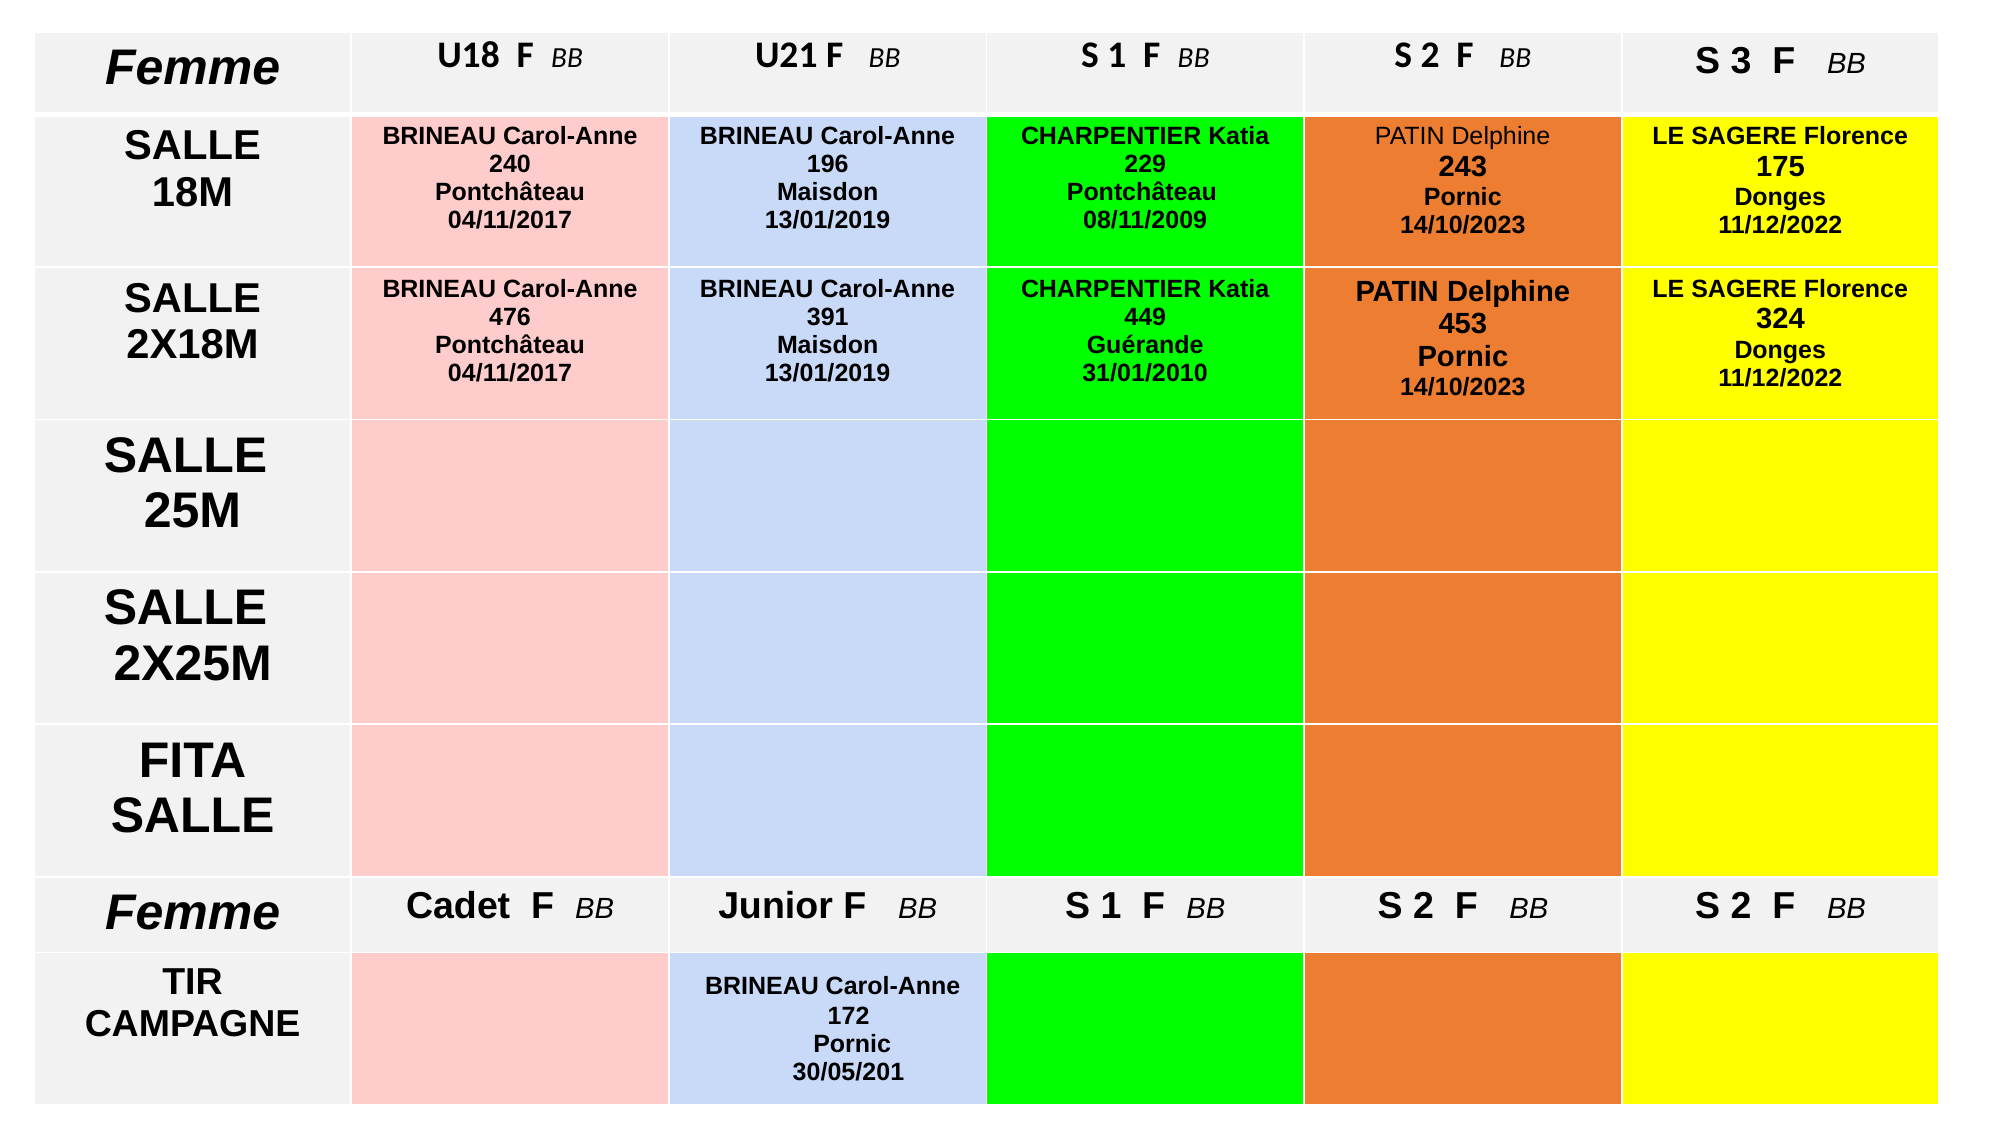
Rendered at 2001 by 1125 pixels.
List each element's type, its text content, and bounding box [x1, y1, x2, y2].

table_cell [670, 420, 986, 571]
table_cell [352, 953, 668, 1104]
table_cell SALLE 2X25M [35, 573, 350, 723]
table_cell Junior F BB [670, 878, 986, 952]
table_header U21 F BB [670, 33, 986, 112]
table_cell TIR CAMPAGNE [35, 953, 350, 1104]
table_cell [352, 725, 668, 876]
table_cell [352, 573, 668, 723]
table_cell BRINEAU Carol-Anne 196 Maisdon 13/01/2019 [670, 117, 986, 266]
table_cell BRINEAU Carol-Anne 240 Pontchâteau 04/11/2017 [352, 117, 668, 266]
table_cell [987, 725, 1303, 876]
table_cell SALLE 25M [35, 420, 350, 571]
table_cell CHARPENTIER Katia 229 Pontchâteau 08/11/2009 [987, 117, 1303, 266]
table_cell [1305, 420, 1621, 571]
table_cell Femme [35, 878, 350, 952]
table_cell S 2 F BB [1305, 878, 1621, 952]
table_cell [1305, 953, 1621, 1104]
table_header S 2 F BB [1305, 33, 1621, 112]
table_cell [1623, 725, 1938, 876]
table_cell SALLE 18M [35, 117, 350, 266]
table_cell [1623, 420, 1938, 571]
table_cell PATIN Delphine 243 Pornic 14/10/2023 [1305, 117, 1621, 266]
table_cell [1623, 953, 1938, 1104]
table_cell BRINEAU Carol-Anne 476 Pontchâteau 04/11/2017 [352, 268, 668, 419]
table_cell Cadet F BB [352, 878, 668, 952]
table_cell BRINEAU Carol-Anne 172 Pornic 30/05/201 [670, 953, 986, 1104]
table_cell SALLE 2X18M [35, 268, 350, 419]
table_cell [1305, 725, 1621, 876]
table_cell S 1 F BB [987, 878, 1303, 952]
table_cell [987, 953, 1303, 1104]
table_cell BRINEAU Carol-Anne 391 Maisdon 13/01/2019 [670, 268, 986, 419]
table_header S 3 F BB [1623, 33, 1938, 112]
table_cell S 2 F BB [1623, 878, 1938, 952]
table_cell [670, 573, 986, 723]
table_header U18 F BB [352, 33, 668, 112]
table_cell [987, 420, 1303, 571]
table_cell [352, 420, 668, 571]
table_cell PATIN Delphine 453 Pornic 14/10/2023 [1305, 268, 1621, 419]
table_cell LE SAGERE Florence 175 Donges 11/12/2022 [1623, 117, 1938, 266]
table_cell LE SAGERE Florence 324 Donges 11/12/2022 [1623, 268, 1938, 419]
table_cell [1623, 573, 1938, 723]
table_header S 1 F BB [987, 33, 1303, 112]
table_cell [670, 725, 986, 876]
table_cell FITA SALLE [35, 725, 350, 876]
table_cell CHARPENTIER Katia 449 Guérande 31/01/2010 [987, 268, 1303, 419]
table_cell [1305, 573, 1621, 723]
table_header Femme [35, 33, 350, 112]
table_cell [987, 573, 1303, 723]
